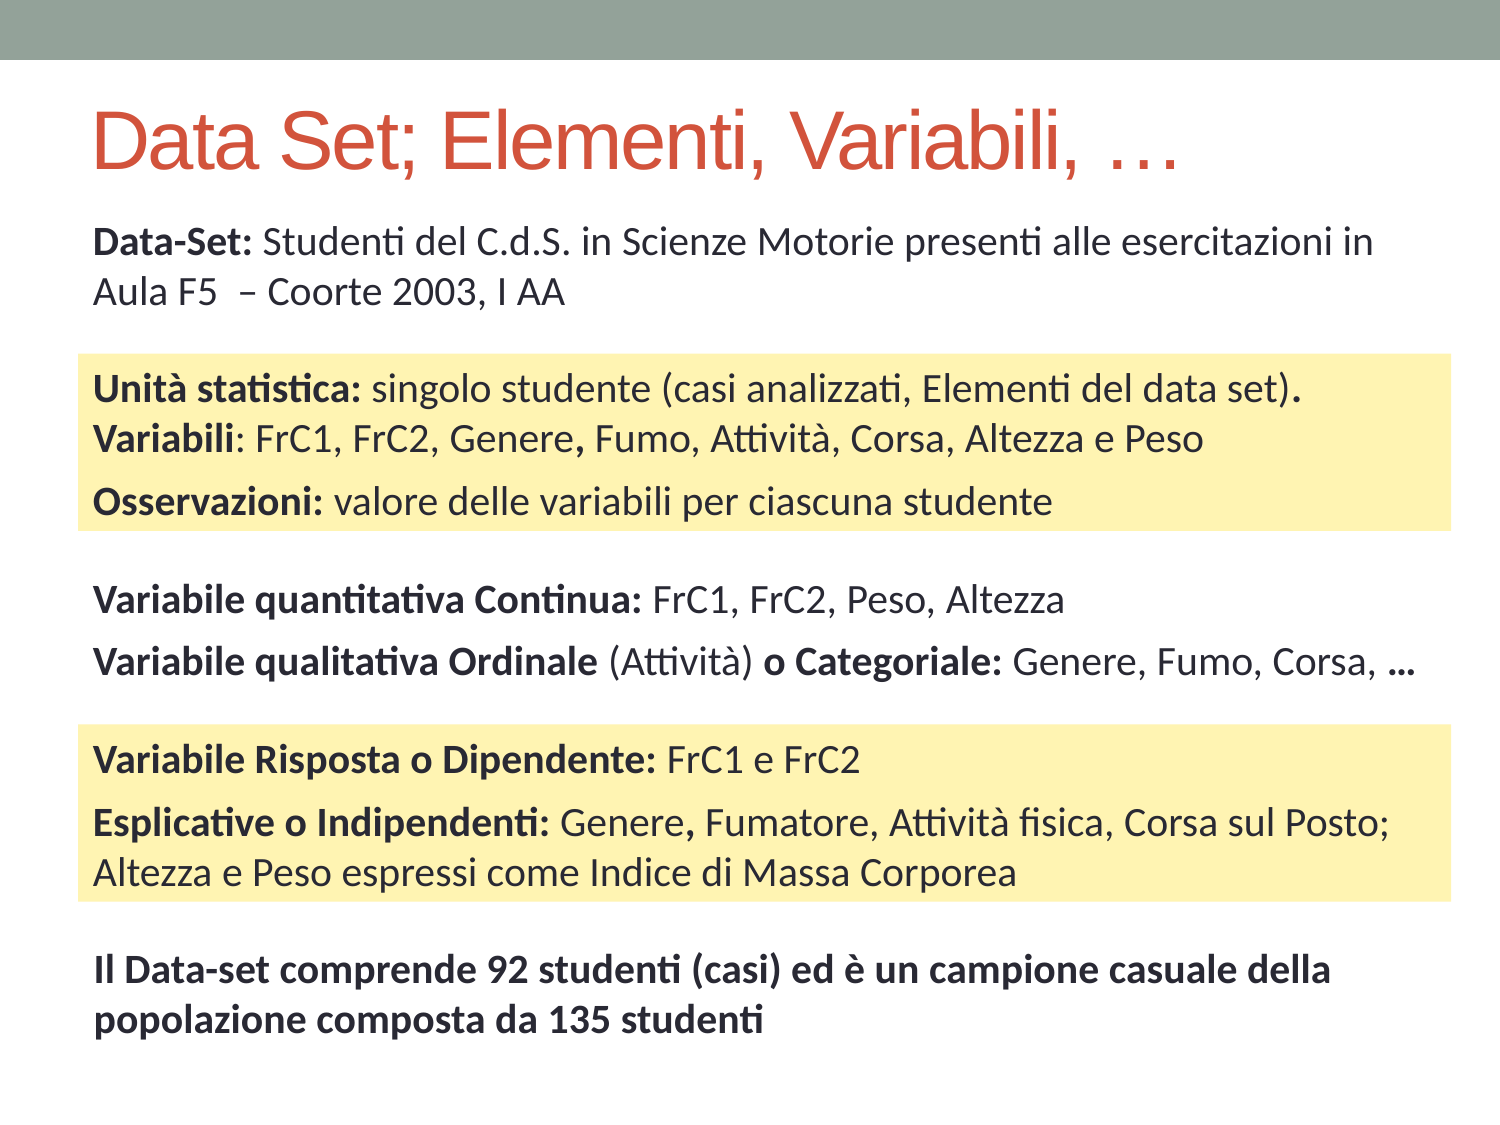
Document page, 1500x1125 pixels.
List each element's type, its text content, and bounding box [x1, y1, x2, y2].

title Data Set; Elementi, Variabili, … [75, 74, 1425, 199]
text_box Variabile quantitativa Continua: FrC1, FrC2, Peso, Altezza Variabile qualitativa Ordinale (Attività) o Categoriale: Genere, Fumo, Corsa, … [78, 564, 1452, 692]
text_box Unità statistica: singolo studente (casi analizzati, Elementi del data set). Variabili: FrC1, FrC2, Genere, Fumo, Attività, Corsa, Altezza e Peso Osservazioni: valore delle variabili per ciascuna studente [78, 353, 1452, 531]
text_box Variabile Risposta o Dipendente: FrC1 e FrC2 Esplicative o Indipendenti: Genere, Fumatore, Attività fisica, Corsa sul Posto; Altezza e Peso espressi come Indice di Massa Corporea [78, 724, 1452, 902]
text_box Data-Set: Studenti del C.d.S. in Scienze Motorie presenti alle esercitazioni in Aula F5 – Coorte 2003, I AA [78, 206, 1452, 321]
text_box Il Data-set comprende 92 studenti (casi) ed è un campione casuale della popolazione composta da 135 studenti [78, 934, 1452, 1050]
